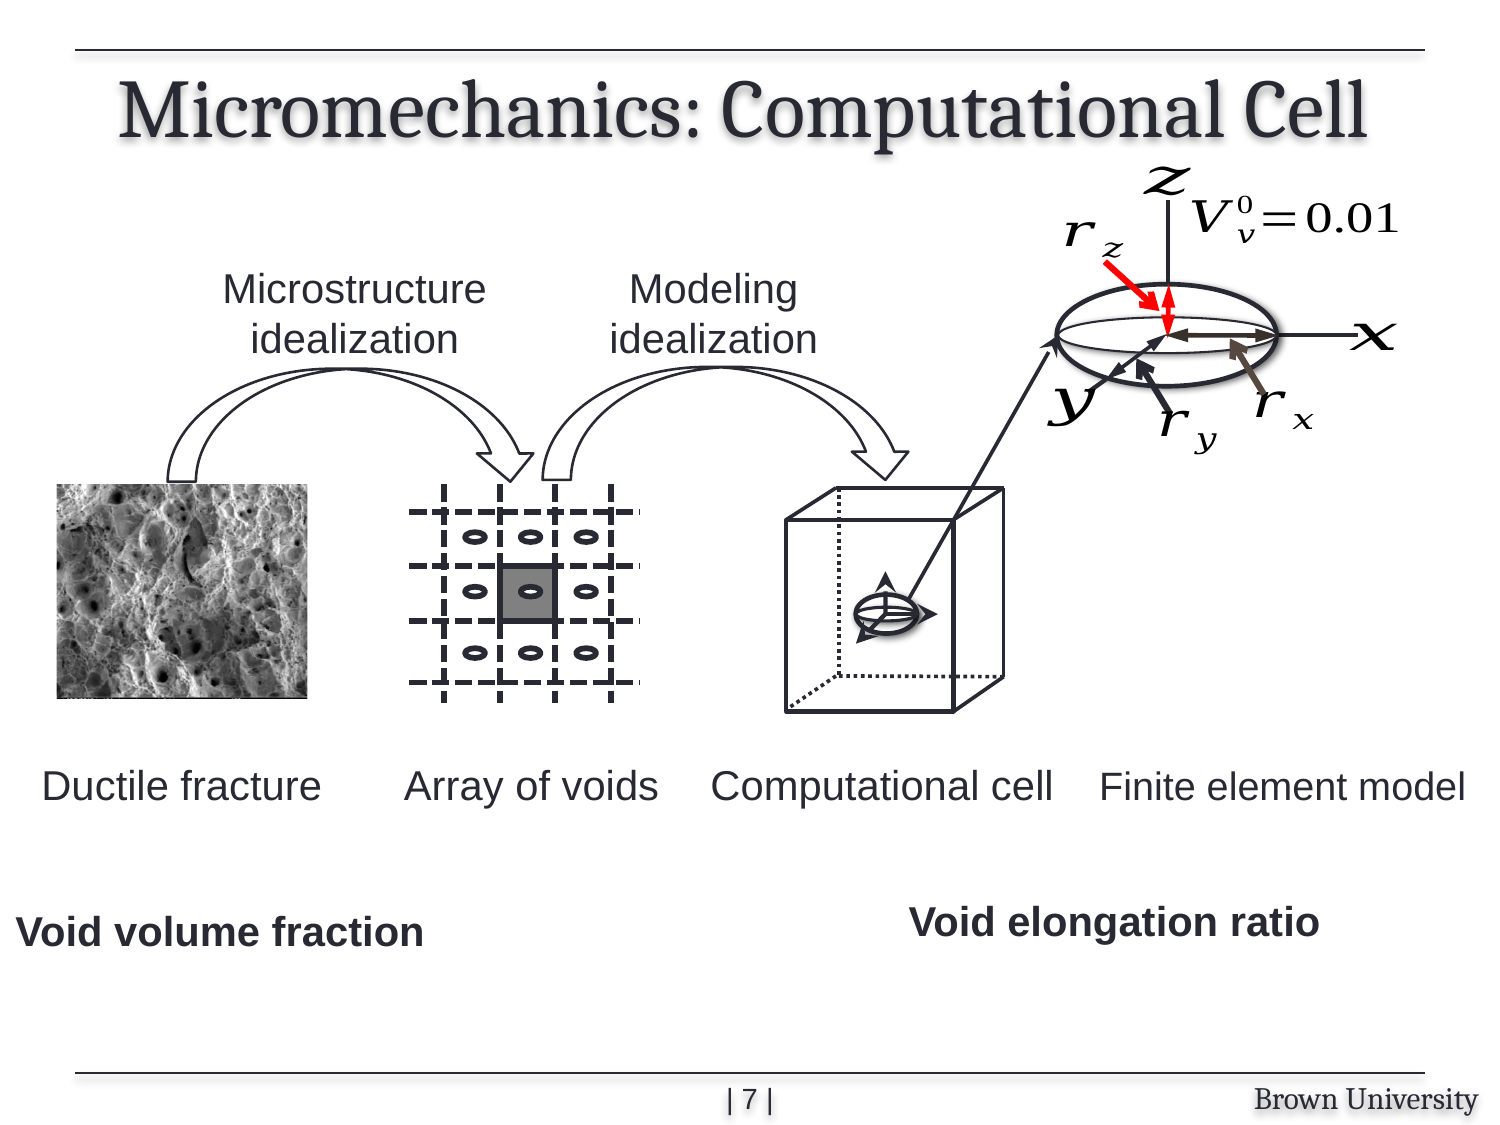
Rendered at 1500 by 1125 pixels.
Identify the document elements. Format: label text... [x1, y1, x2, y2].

text_box [165, 370, 536, 481]
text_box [785, 487, 1004, 712]
text_box [727, 370, 904, 483]
text_box | 7 | [693, 1080, 807, 1116]
text_box Ductile fracture [0, 751, 377, 817]
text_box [1044, 149, 1402, 455]
picture [56, 484, 308, 699]
text_box Computational cell [675, 751, 1089, 817]
text_box Array of voids [377, 751, 675, 817]
text_box Microstructure idealization [160, 254, 519, 370]
text_box Finite element model [1076, 753, 1490, 816]
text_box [907, 334, 1059, 601]
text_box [409, 484, 639, 704]
text_box Modeling idealization [519, 254, 909, 370]
text_box [540, 370, 715, 481]
list Micromechanics: Computational Cell [62, 46, 1425, 172]
